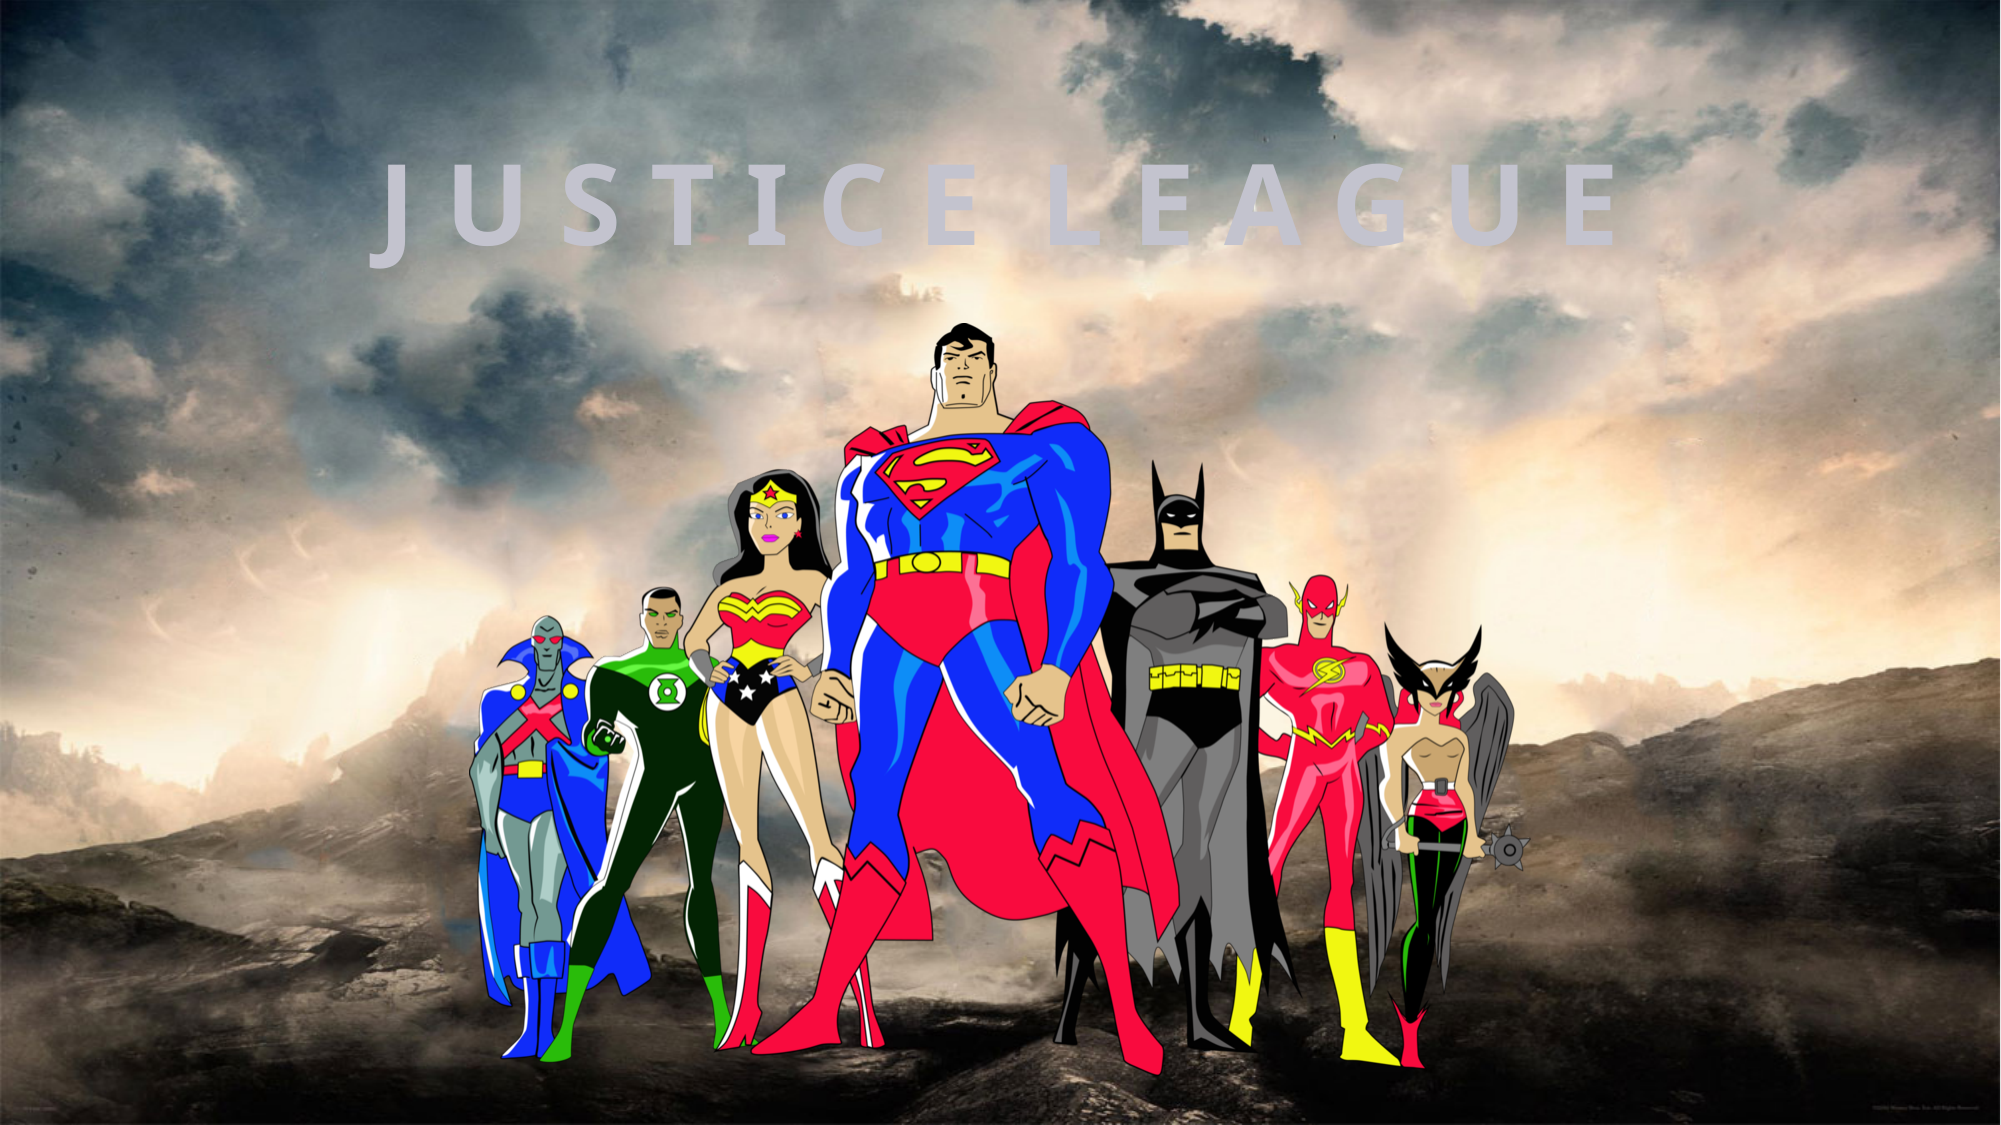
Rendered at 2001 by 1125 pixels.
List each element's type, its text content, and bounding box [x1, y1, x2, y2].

title J U S T I C E L E A G U E [234, 102, 1766, 278]
picture [0, 0, 2001, 1125]
